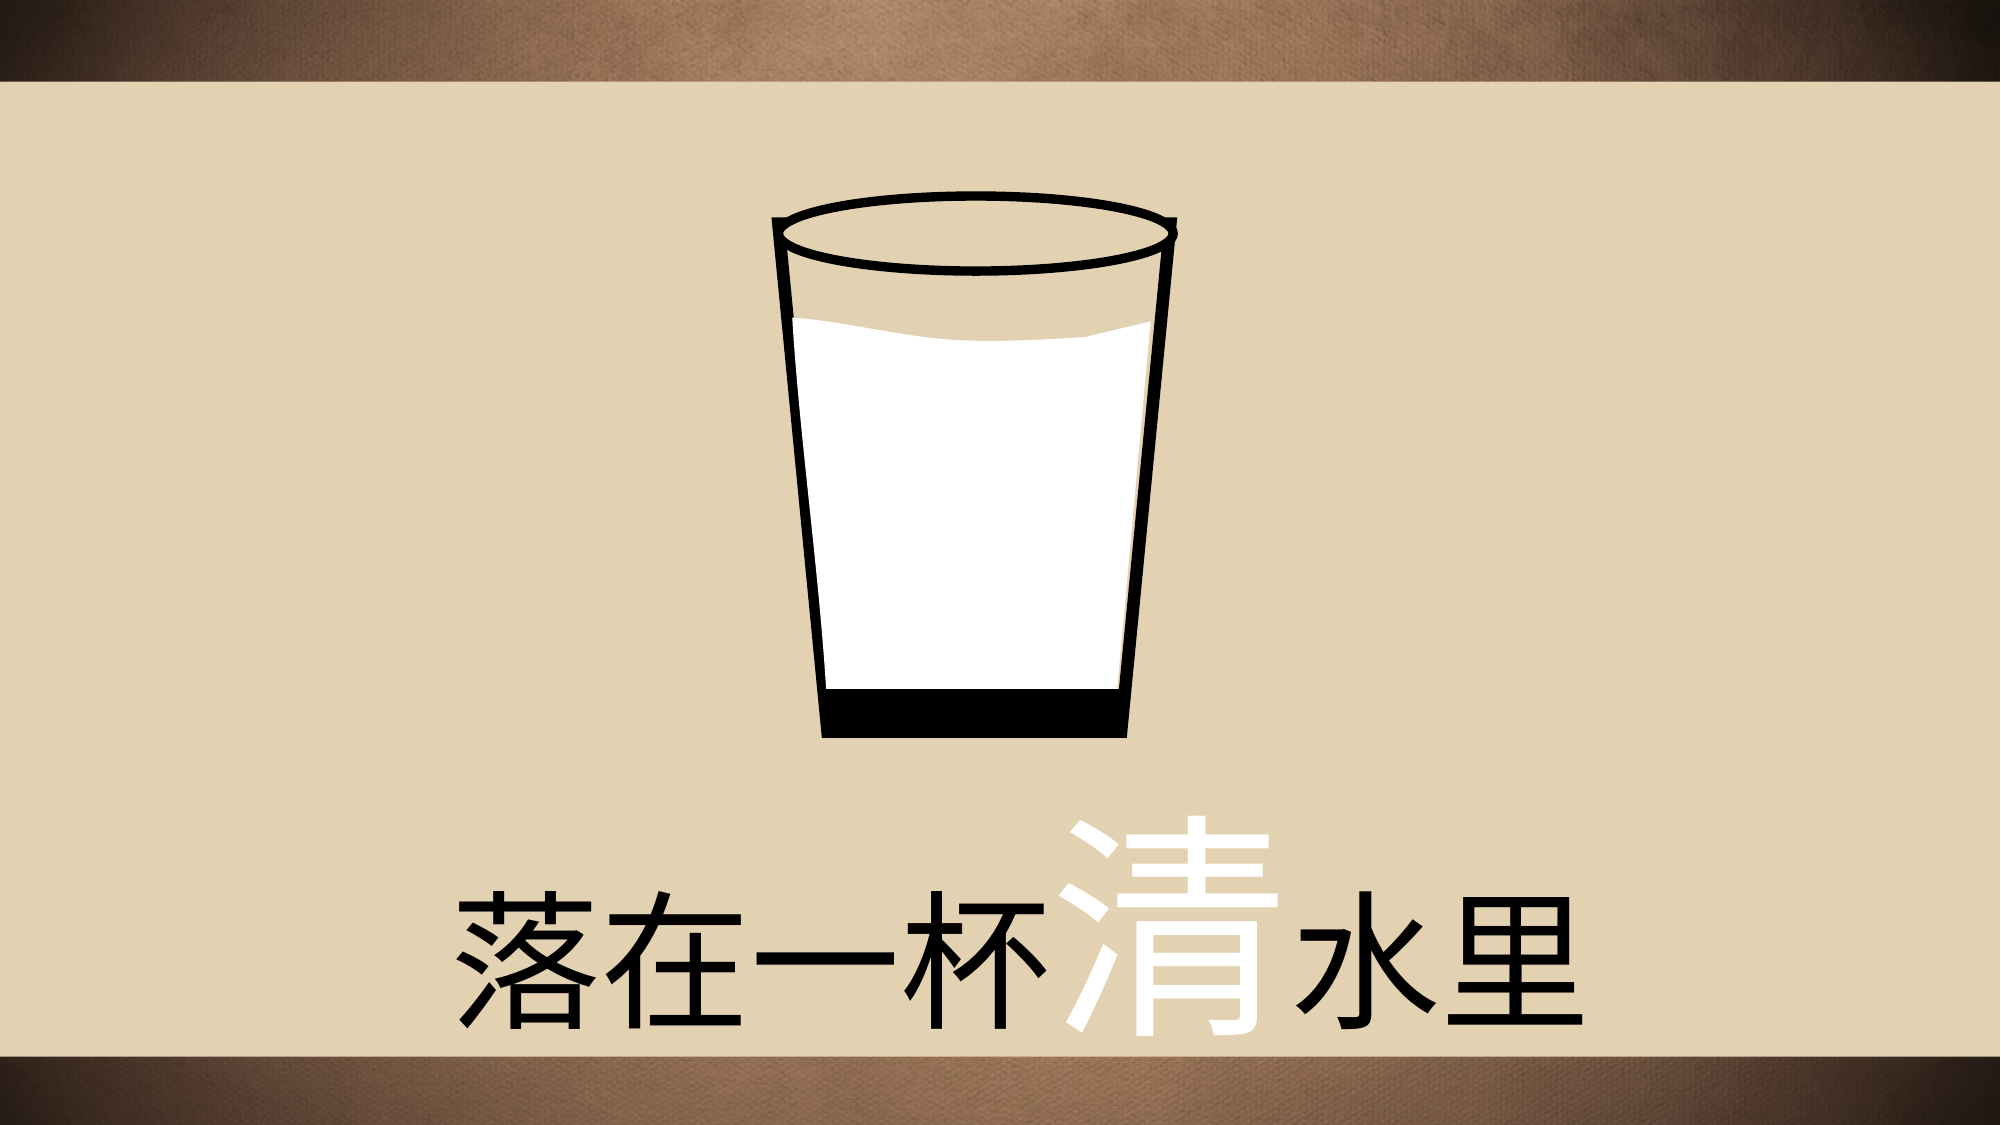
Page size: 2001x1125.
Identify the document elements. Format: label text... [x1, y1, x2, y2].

text_box [0, 81, 2000, 1058]
picture [0, 1058, 2000, 1125]
text_box 落在一杯清水里 [435, 770, 1606, 1073]
picture [0, 0, 2000, 81]
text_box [778, 195, 1174, 737]
